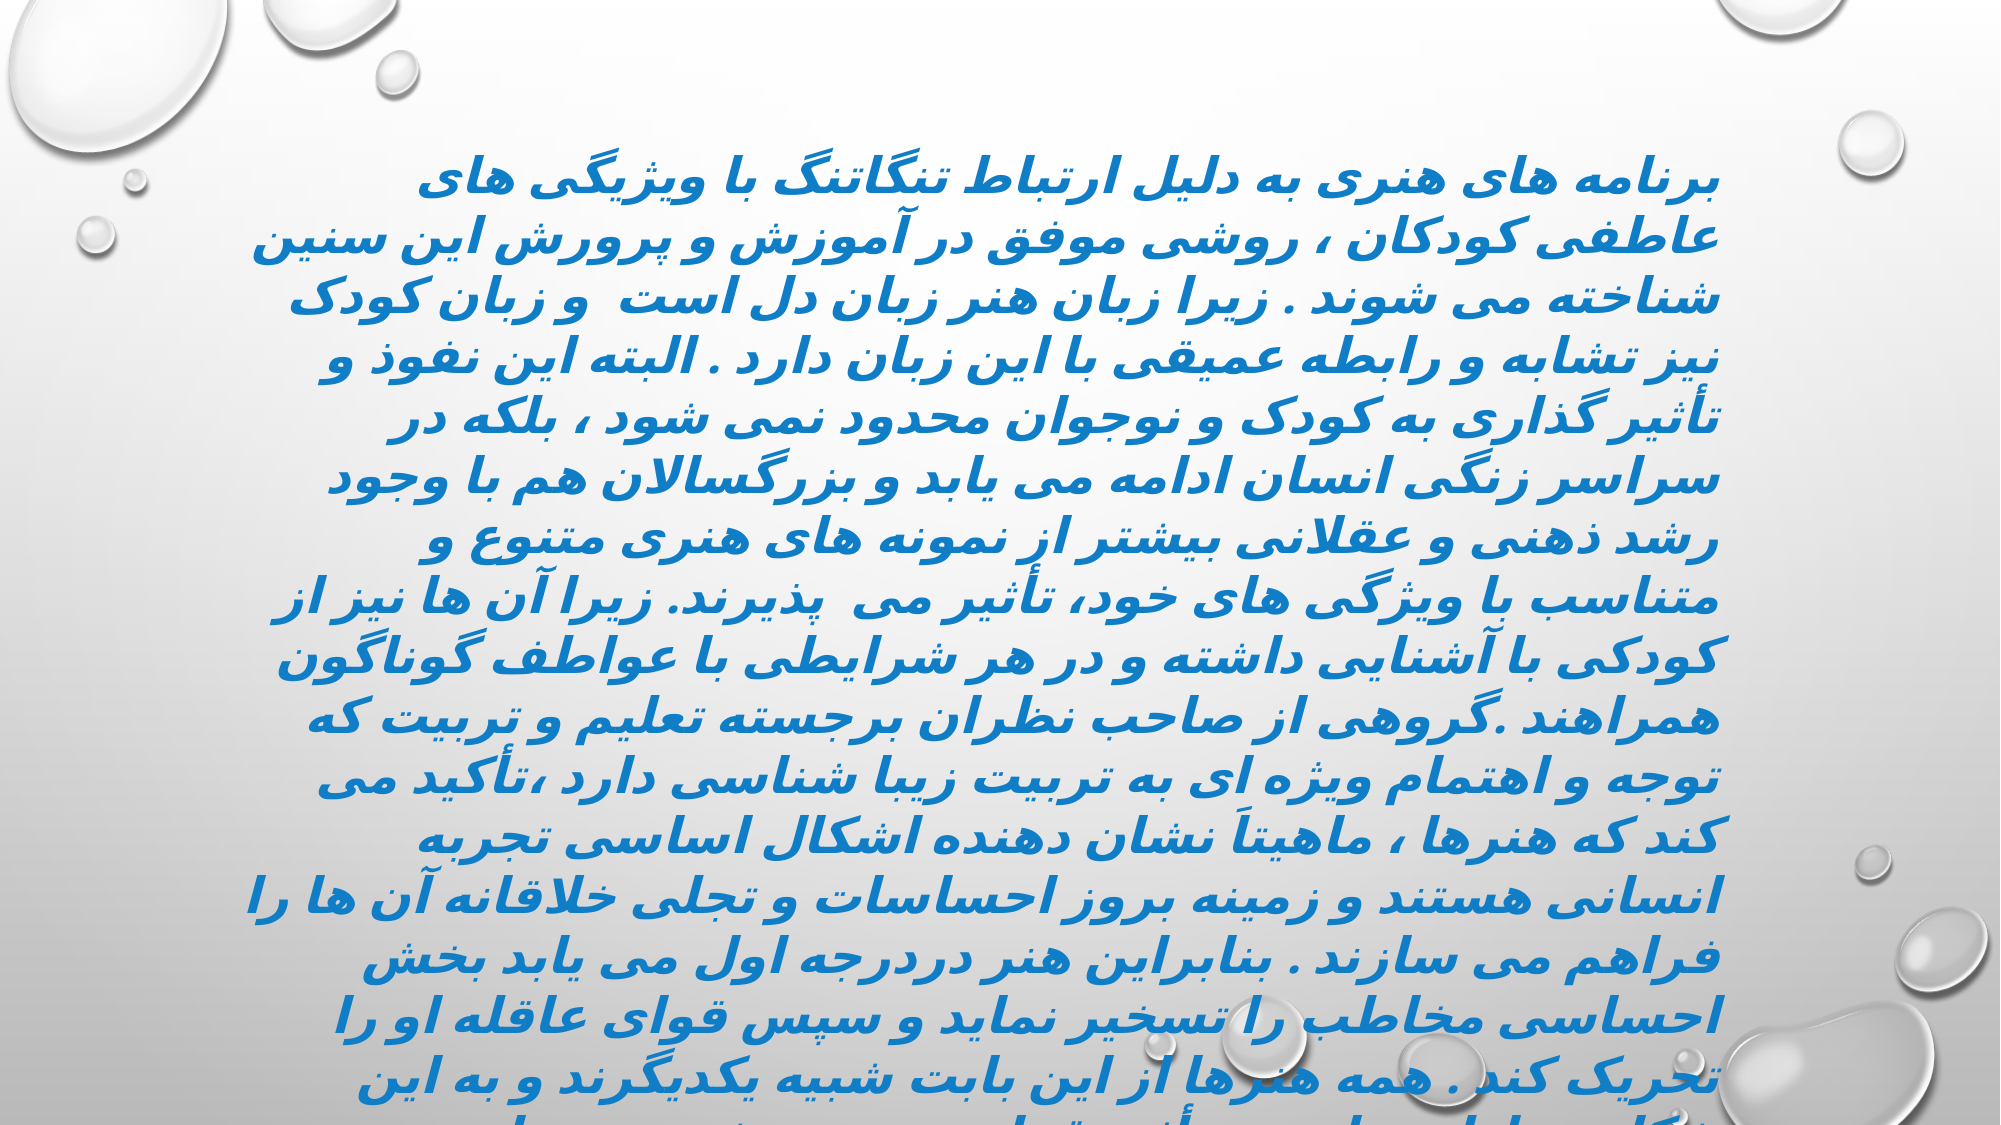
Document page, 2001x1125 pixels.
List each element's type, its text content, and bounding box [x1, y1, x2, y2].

text_box برنامه های هنری به دلیل ارتباط تنگاتنگ با ویژیگی های عاطفی کودکان ، روشی موفق در آموزش و پرورش این سنین شناخته می شوند . زیرا زبان هنر زبان دل است و زبان کودک نیز تشابه و رابطه عمیقی با این زبان دارد . البته این نفوذ و تأثیر گذاری به کودک و نوجوان محدود نمی شود ، بلکه در سراسر زنگی انسان ادامه می یابد و بزرگسالان هم با وجود رشد ذهنی و عقلانی بیشتر از نمونه های هنری متنوع و متناسب با ویژگی های خود، تأثیر می پذیرند. زیرا آن ها نیز از کودکی با آشنایی داشته و در هر شرایطی با عواطف گوناگون همراهند .گروهی از صاحب نظران برجسته تعلیم و تربیت که توجه و اهتمام ویژه ای به تربیت زیبا شناسی دارد ،تأکید می کند که هنرها ، ماهیتاَ نشان دهنده اشکال اساسی تجربه انسانی هستند و زمینه بروز احساسات و تجلی خلاقانه آن ها را فراهم می سازند . بنابراین هنر دردرجه اول می یابد بخش احساسی مخاطب را تسخیر نماید و سپس قوای عاقله او را تحریک کند . همه هنرها از این بابت شبیه یکدیگرند و به این شکل مخاطب را تحت تأثیر قرار میدهند . شعری زیبا و پر معنی می تواندعواطف ادمی را تحت تأثیر قرار داده ، وجدان خفته وی را بیدار و حیات را در نگاهش جلوه ای دیگر بخشد. [221, 136, 1736, 1125]
picture [0, 0, 2000, 1125]
